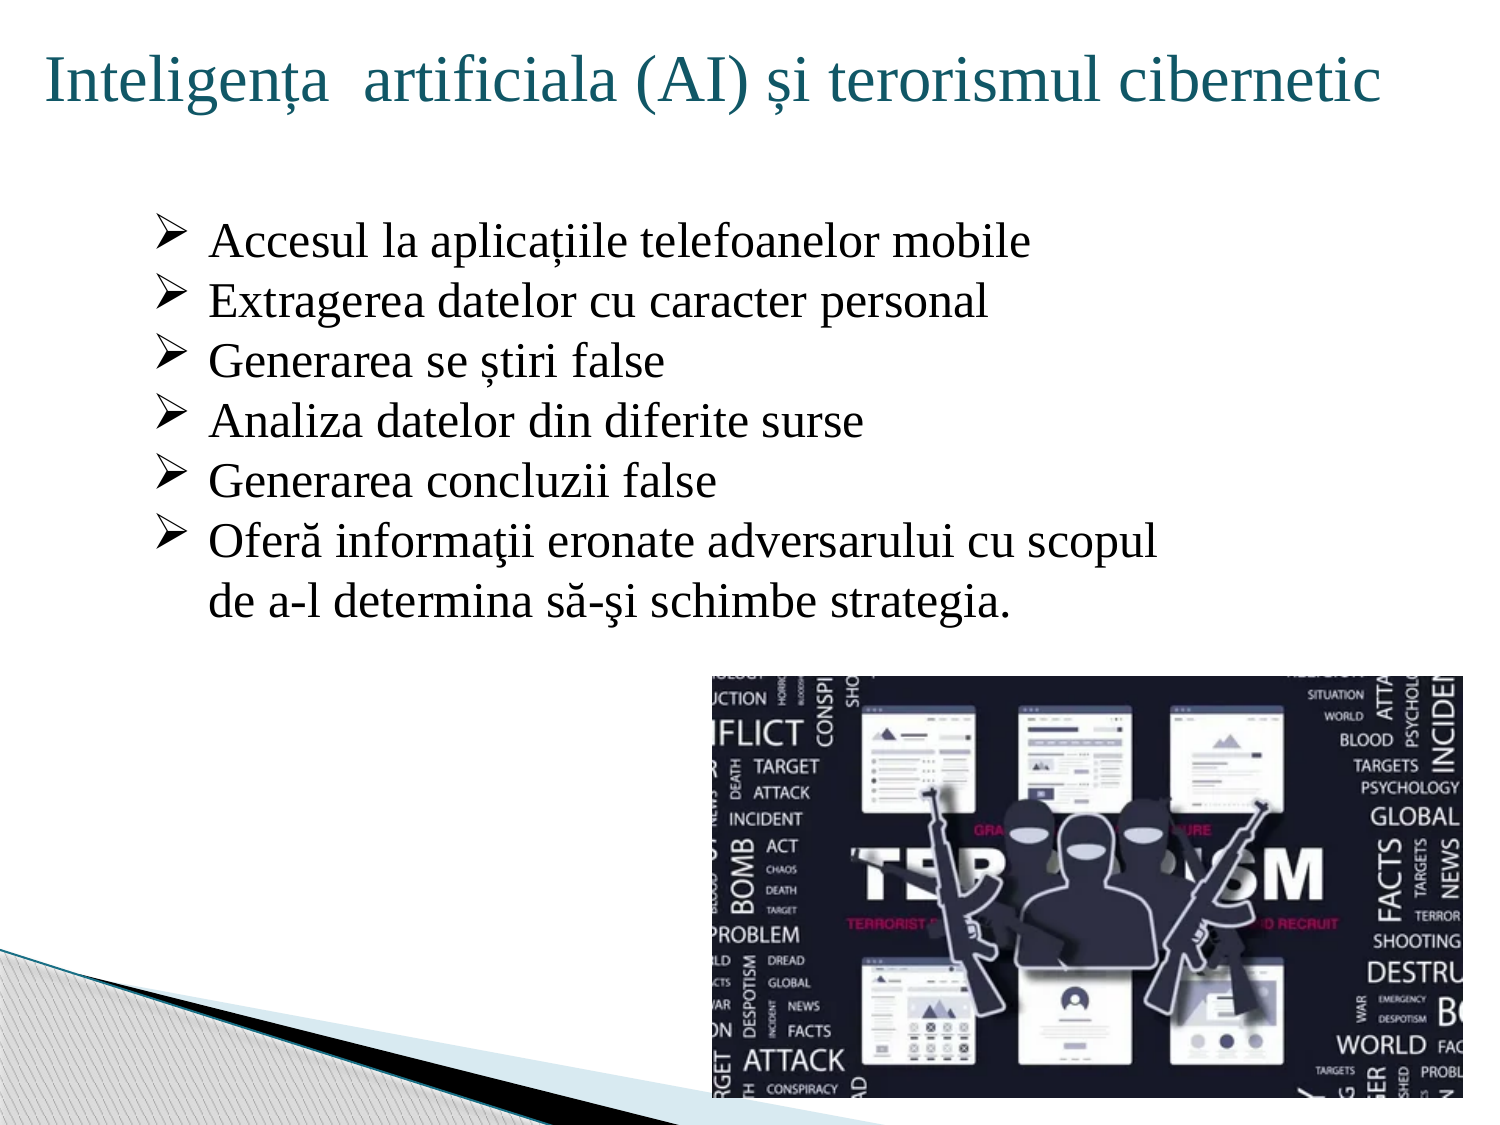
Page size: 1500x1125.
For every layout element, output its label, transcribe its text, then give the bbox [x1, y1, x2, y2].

text_box Inteligența artificiala (AI) și terorismul cibernetic [29, 26, 1401, 122]
text_box Accesul la aplicațiile telefoanelor mobile Extragerea datelor cu caracter personal Generarea se știri false Analiza datelor din diferite surse Generarea concluzii false Oferă informaţii eronate adversarului cu scopul de a-l determina să-şi schimbe strategia. [137, 199, 1200, 680]
picture [712, 675, 1463, 1099]
